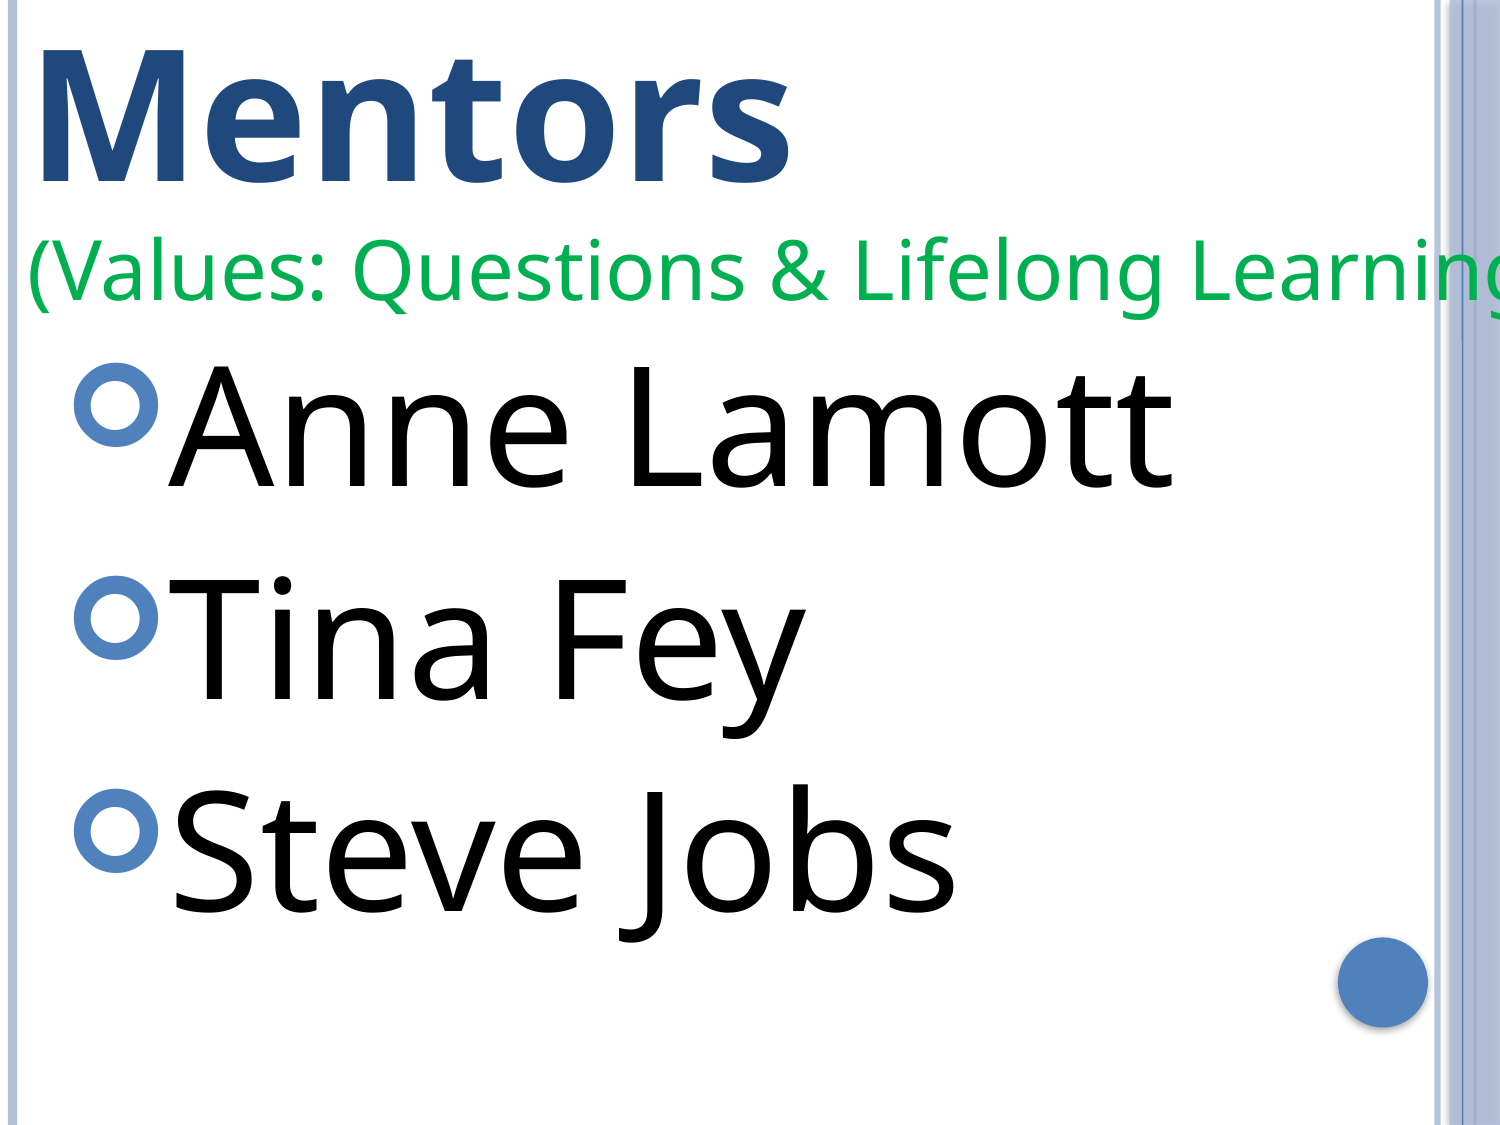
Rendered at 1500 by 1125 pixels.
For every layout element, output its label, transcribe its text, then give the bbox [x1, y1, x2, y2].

title Revision Mentors (Values: Questions & Lifelong Learning) [12, 137, 1500, 325]
list Anne Lamott Tina Fey Steve Jobs [50, 312, 1413, 1112]
